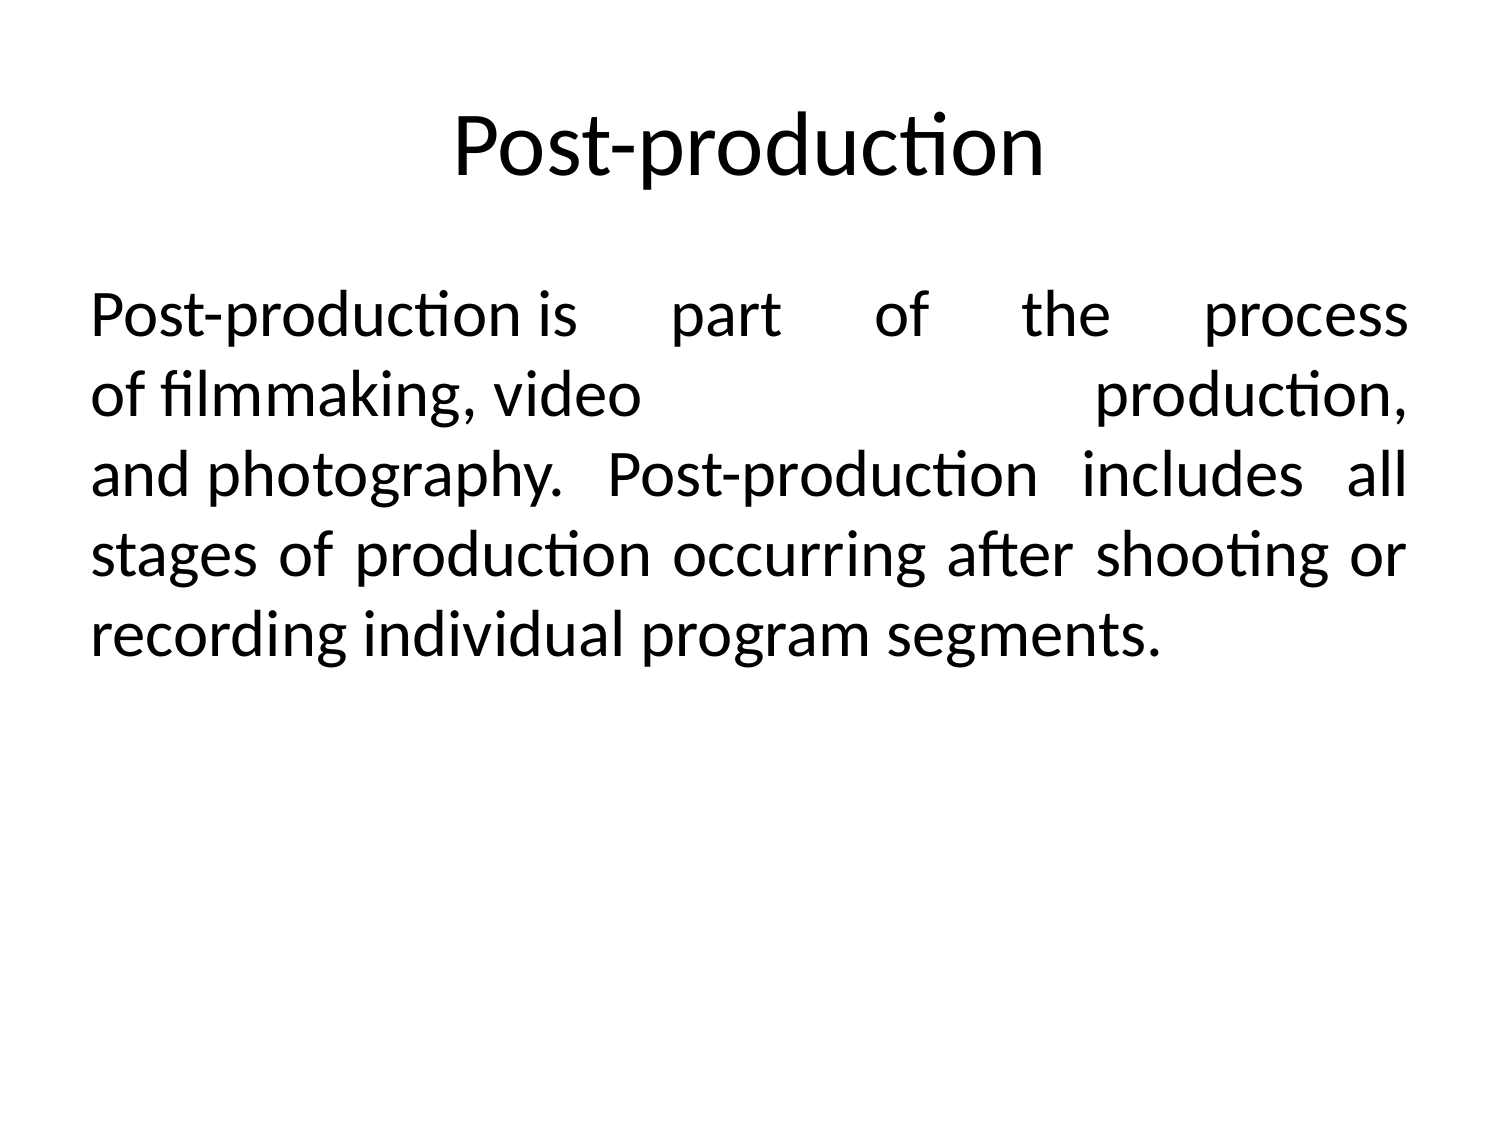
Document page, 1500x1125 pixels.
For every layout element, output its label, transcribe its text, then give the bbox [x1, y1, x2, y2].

list Post-production is part of the process of filmmaking, video production, and photography. Post-production includes all stages of production occurring after shooting or recording individual program segments. [75, 262, 1425, 1005]
title Post-production [75, 45, 1425, 233]
